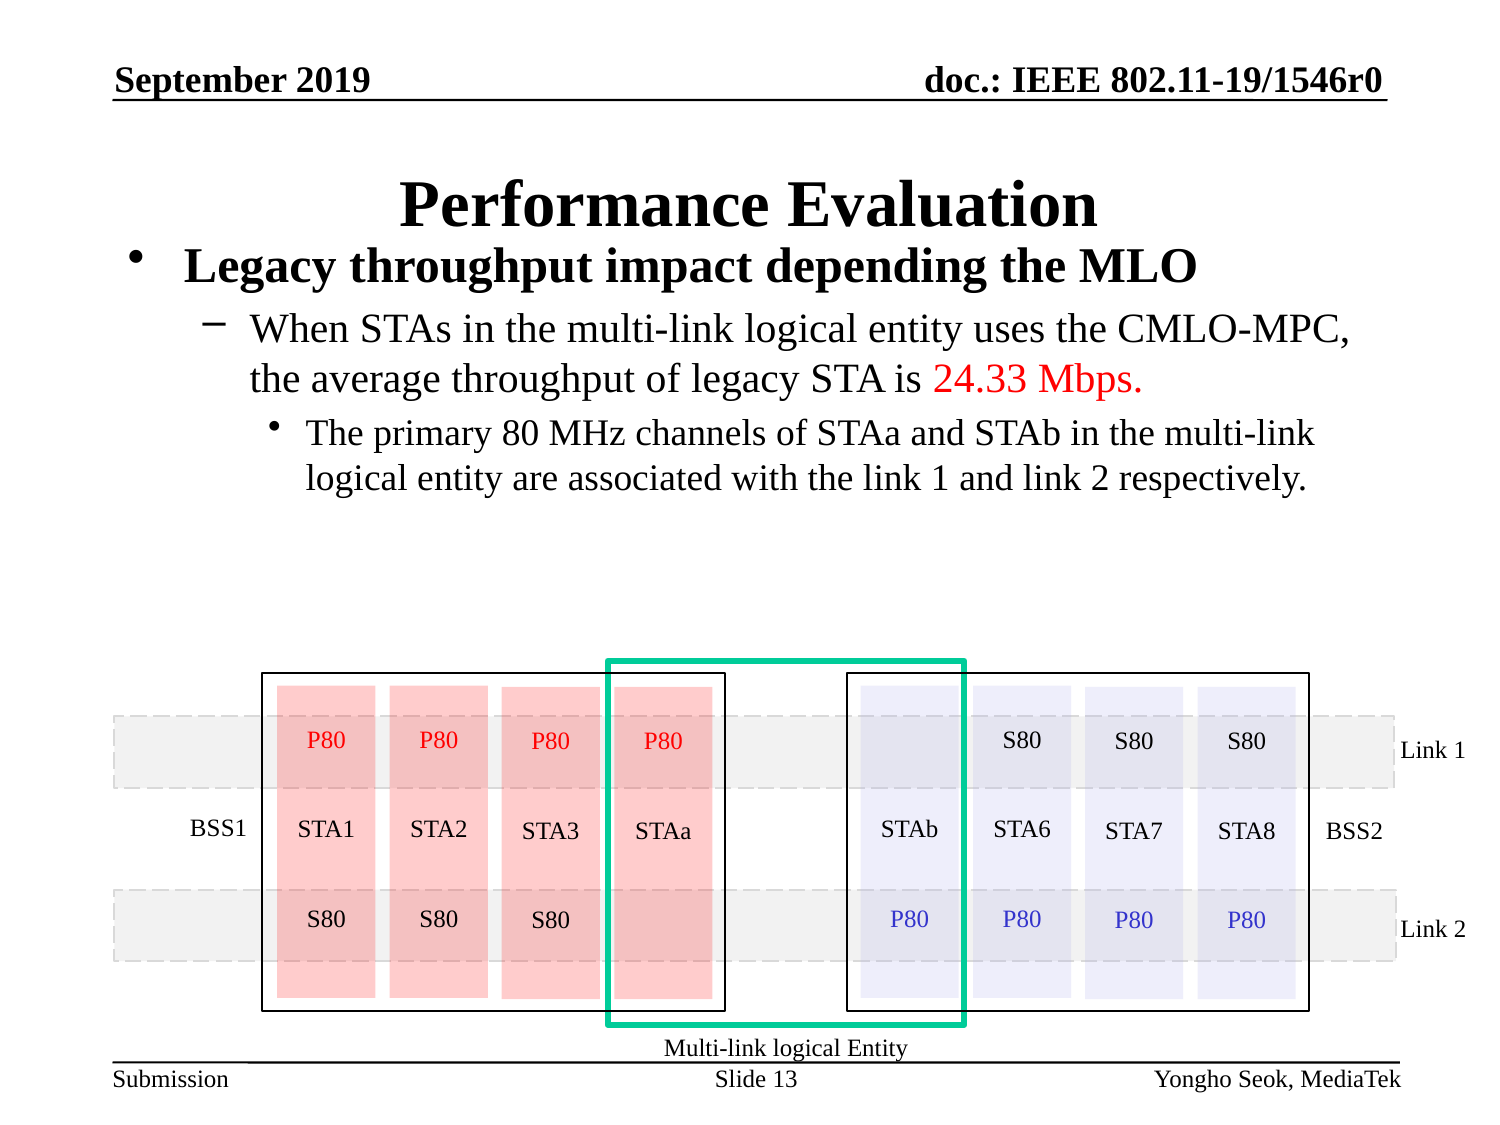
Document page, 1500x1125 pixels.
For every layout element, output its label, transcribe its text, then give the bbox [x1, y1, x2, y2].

text_box [1310, 889, 1396, 962]
text_box [262, 673, 725, 1011]
text_box [607, 660, 965, 1024]
footer Yongho Seok, MediaTek [1150, 1061, 1402, 1093]
text_box [846, 673, 1310, 1011]
text_box BSS1 [175, 804, 263, 849]
text_box [114, 889, 262, 962]
text_box Link 2 [1385, 904, 1482, 950]
text_box BSS2 [1311, 806, 1399, 852]
text_box [114, 716, 262, 789]
text_box Multi-link logical Entity [607, 1024, 965, 1099]
text_box Link 1 [1385, 726, 1482, 771]
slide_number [114, 54, 374, 101]
text_box [1310, 716, 1395, 789]
title Performance Evaluation [0, 112, 1500, 288]
list Legacy throughput impact depending the MLO When STAs in the multi-link logical entity uses the CMLO-MPC, the average throughput of legacy STA is 24.33 Mbps. The primary 80 MHz channels of STAa and STAb in the multi-link logical entity are associated with the link 1 and link 2 respectively. [112, 288, 1388, 901]
